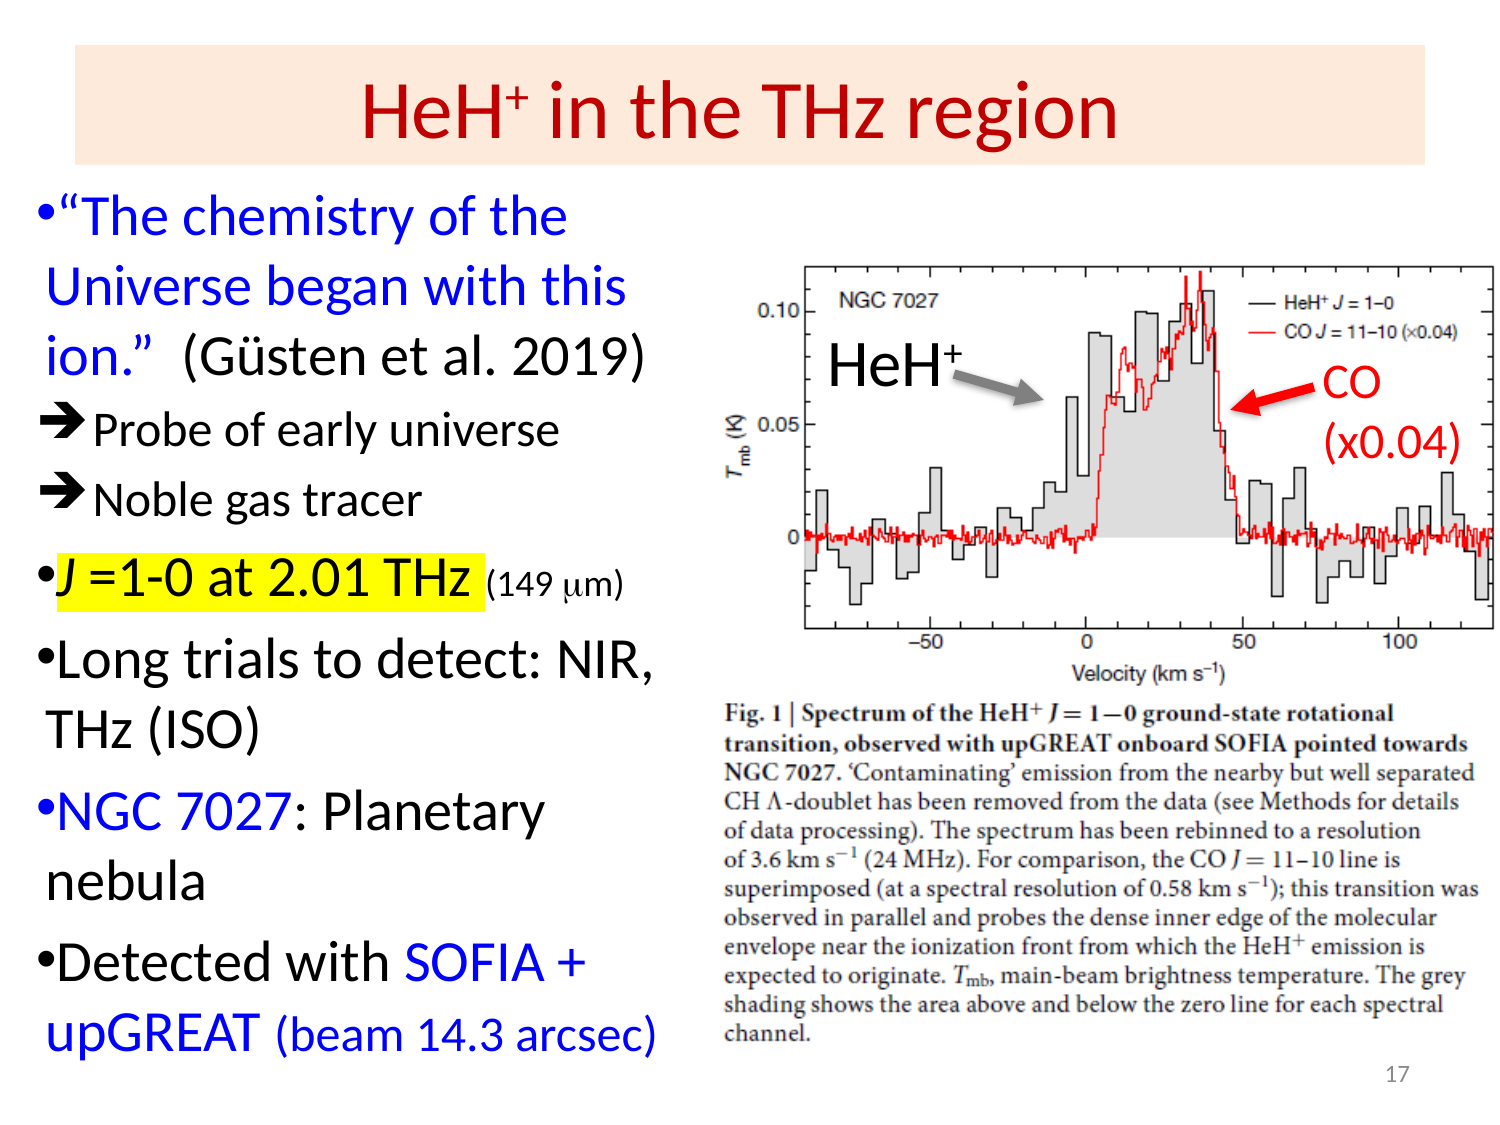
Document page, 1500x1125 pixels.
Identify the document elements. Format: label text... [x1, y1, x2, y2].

slide_number 17 [1074, 1072, 1425, 1103]
list “The chemistry of the Universe began with this ion.” (Güsten et al. 2019) Probe of early universe Noble gas tracer J =1-0 at 2.01 THz (149 mm) Long trials to detect: NIR, THz (ISO) NGC 7027: Planetary nebula Detected with SOFIA + upGREAT (beam 14.3 arcsec) [21, 169, 707, 1125]
title HeH+ in the THz region [75, 45, 1425, 165]
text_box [1229, 386, 1315, 411]
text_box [953, 373, 1045, 401]
picture [680, 255, 1500, 1066]
